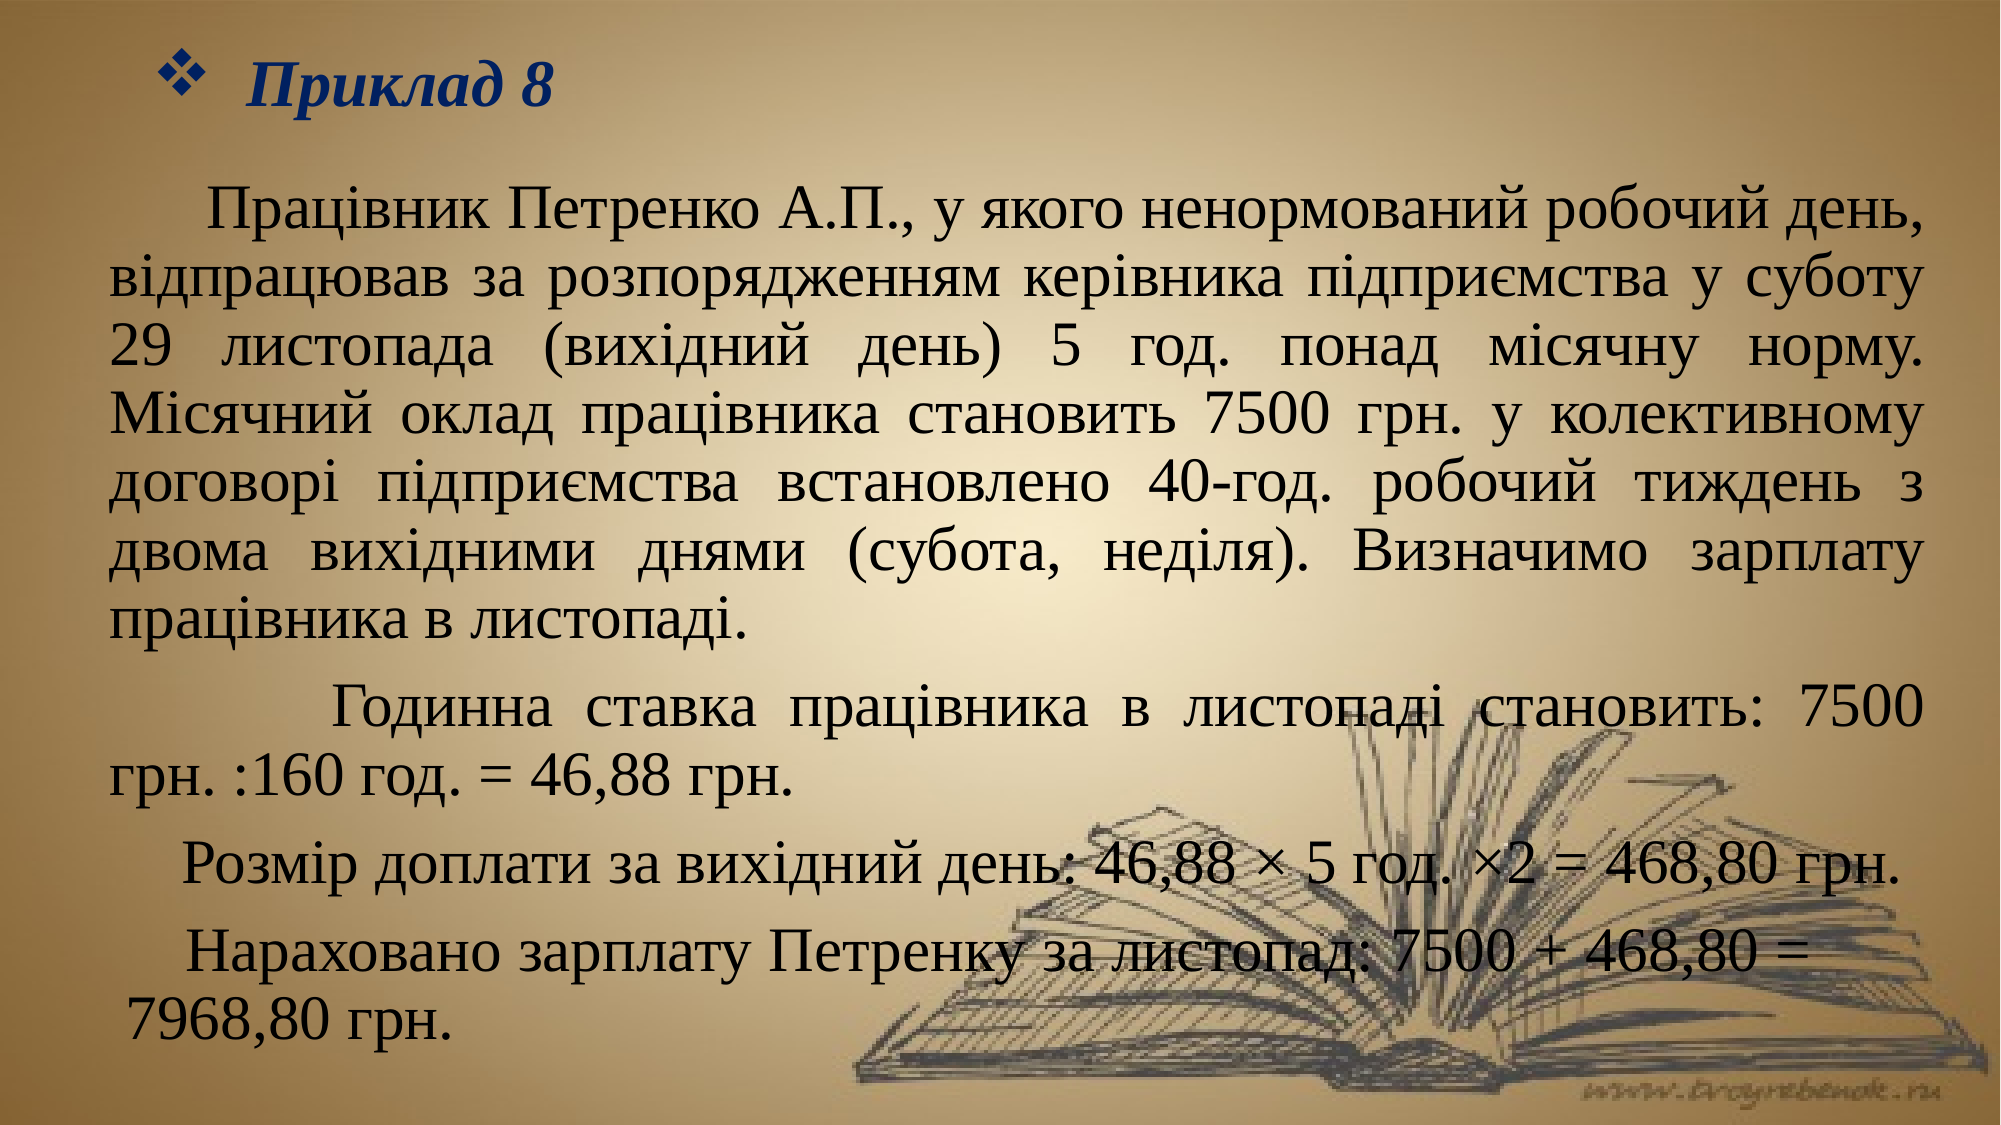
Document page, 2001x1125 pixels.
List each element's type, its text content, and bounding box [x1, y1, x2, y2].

title Приклад 8 [137, 27, 1863, 142]
picture [0, 0, 2001, 1125]
list Працівник Петренко А.П., у якого ненормований робочий день, відпрацював за розпорядженням керівника підприємства у суботу 29 листопада (вихідний день) 5 год. понад місячну норму. Місячний оклад працівника становить 7500 грн. у колективному договорі підприємства встановлено 40-год. робочий тиждень з двома вихідними днями (субота, неділя). Визначимо зарплату працівника в листопаді. Годинна ставка працівника в листопаді становить: 7500 грн. :160 год. = 46,88 грн. Розмір доплати за вихідний день: 46,88 × 5 год. ×2 = 468,80 грн. Нараховано зарплату Петренку за листопад: 7500 + 468,80 = 7968,80 грн. [56, 166, 1942, 1072]
